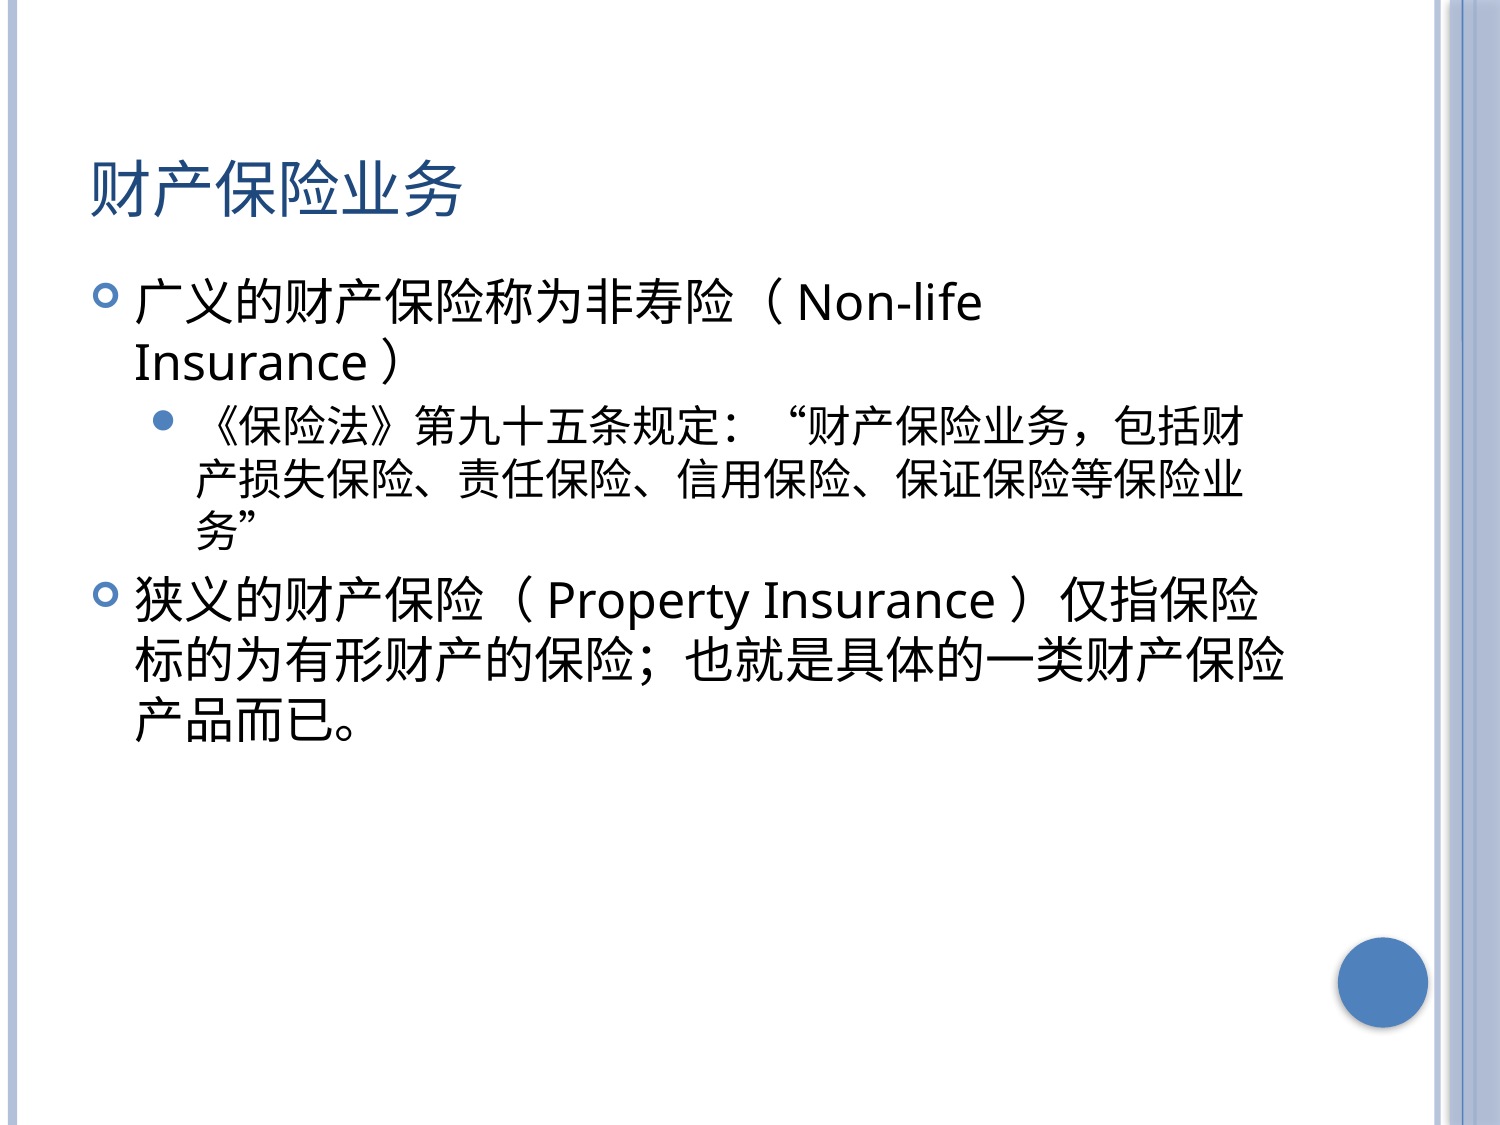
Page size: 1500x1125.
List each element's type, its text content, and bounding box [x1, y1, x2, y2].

list 广义的财产保险称为非寿险（Non-life Insurance） 《保险法》第九十五条规定：“财产保险业务，包括财产损失保险、责任保险、信用保险、保证保险等保险业务” 狭义的财产保险（Property Insurance）仅指保险标的为有形财产的保险；也就是具体的一类财产保险产品而已。 [74, 262, 1301, 1063]
title 财产保险业务 [75, 45, 1300, 233]
